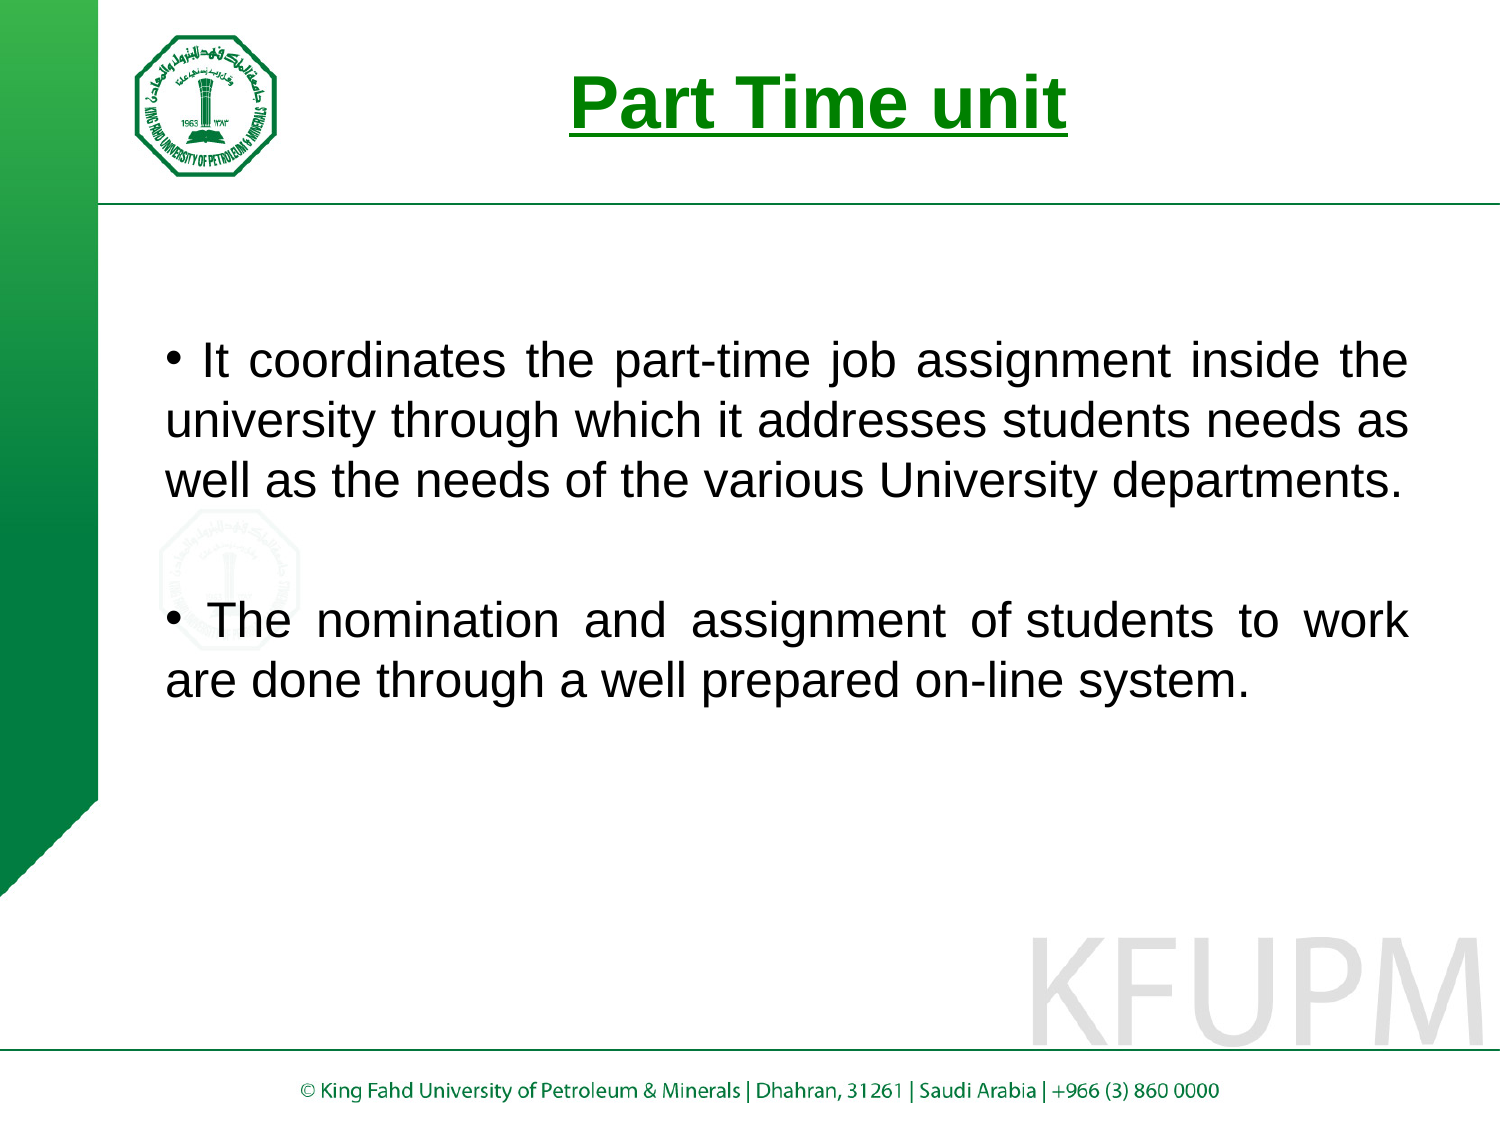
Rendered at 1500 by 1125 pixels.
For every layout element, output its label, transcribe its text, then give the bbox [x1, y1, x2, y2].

title Part Time unit [249, 21, 1388, 176]
picture [0, 0, 1500, 1103]
list It coordinates the part-time job assignment inside the university through which it addresses students needs as well as the needs of the various University departments. The nomination and assignment of students to work are done through a well prepared on-line system. [149, 249, 1426, 1038]
